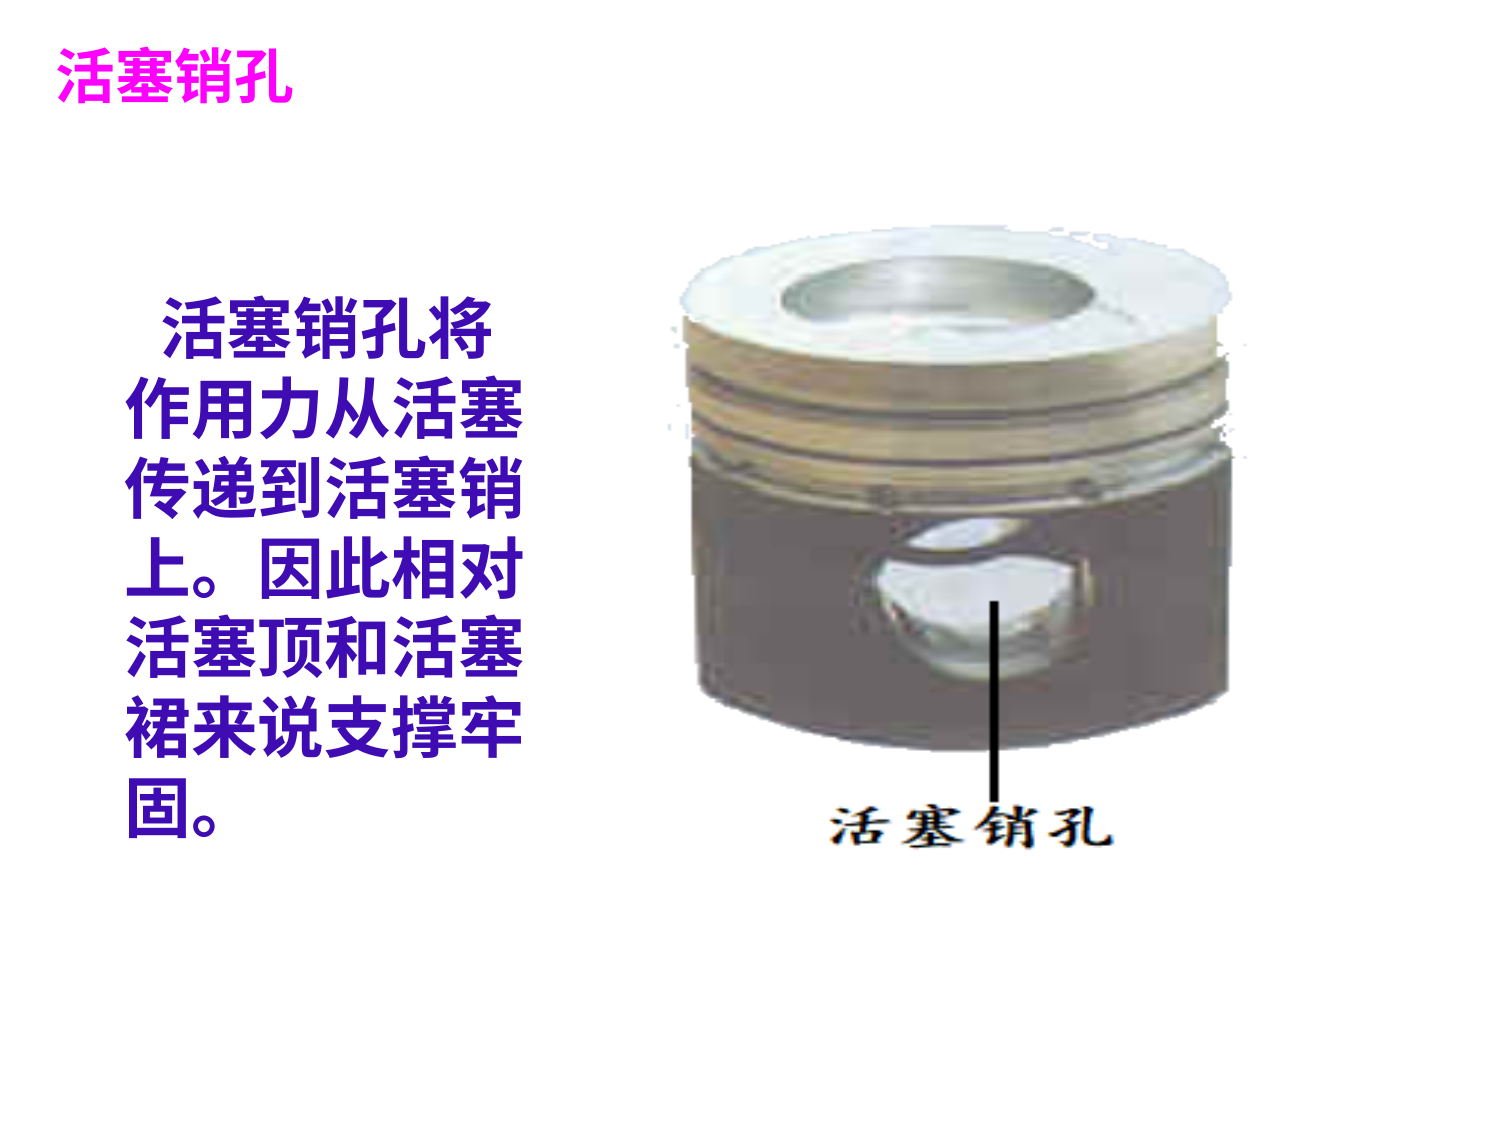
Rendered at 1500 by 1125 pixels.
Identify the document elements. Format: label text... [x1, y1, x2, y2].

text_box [666, 216, 1277, 887]
list 活塞销孔将作用力从活塞传递到活塞销上。因此相对活塞顶和活塞裙来说支撑牢固。 [52, 278, 549, 801]
title 活塞销孔 [17, 30, 1293, 119]
